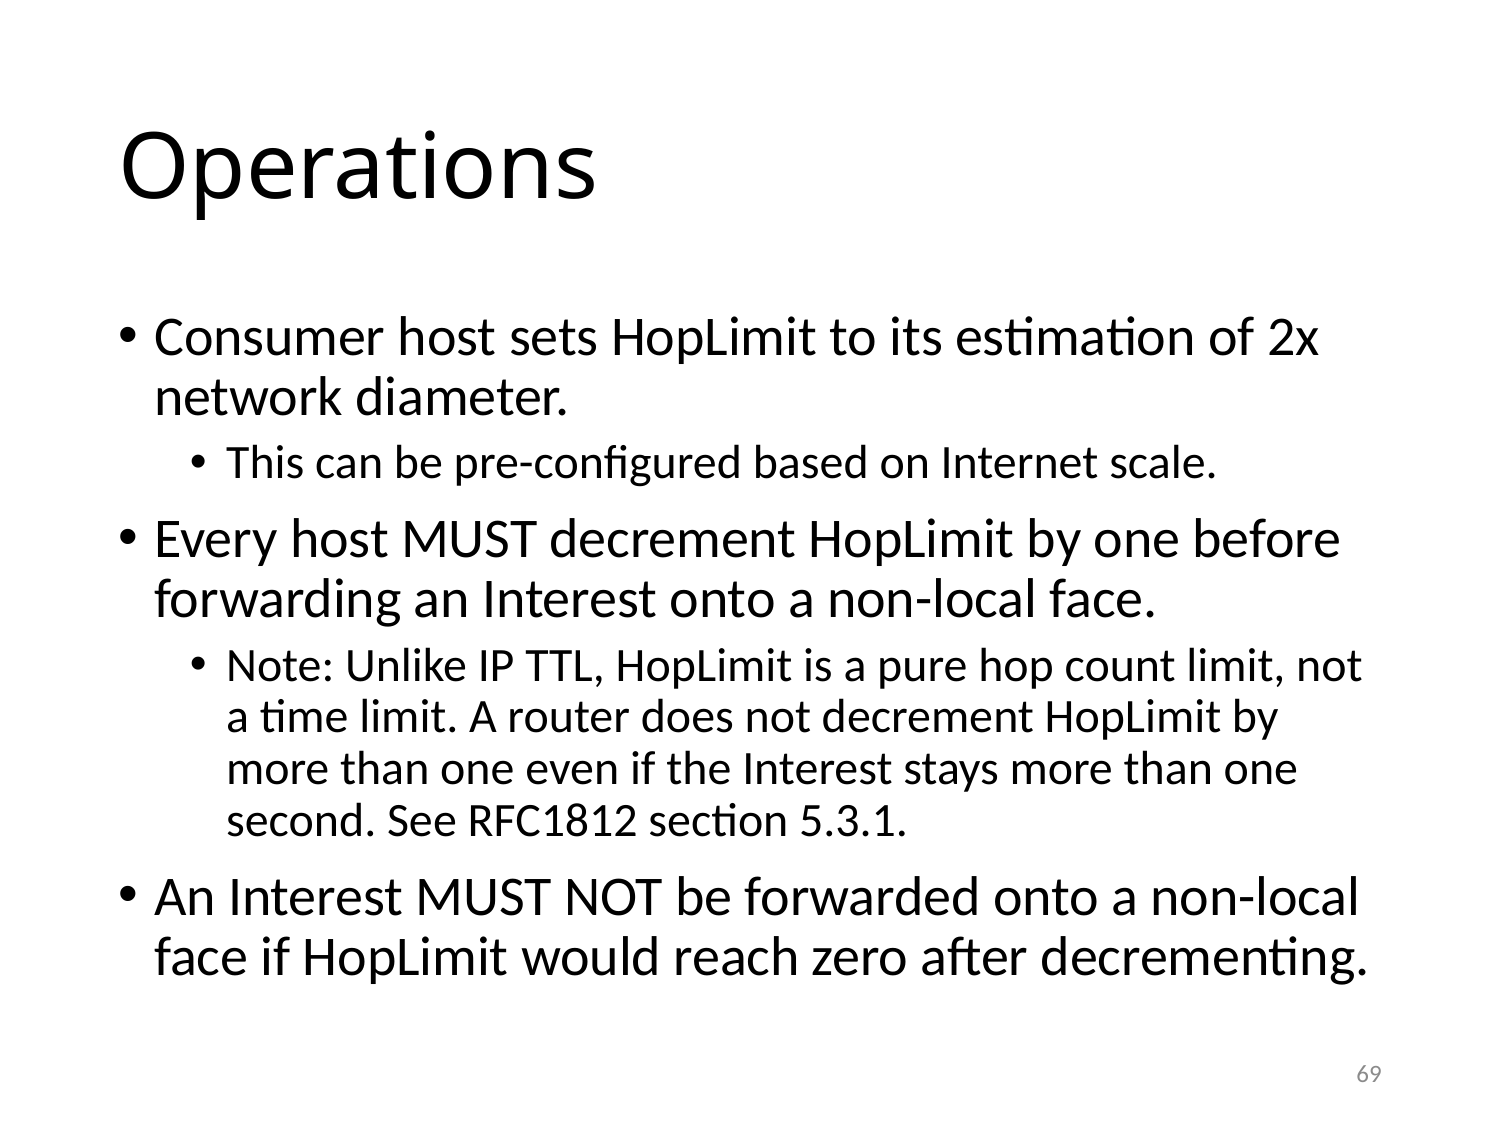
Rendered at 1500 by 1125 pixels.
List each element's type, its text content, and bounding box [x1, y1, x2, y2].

slide_number 69 [1059, 1042, 1397, 1103]
title Operations [103, 59, 1397, 278]
list Consumer host sets HopLimit to its estimation of 2x network diameter. This can be pre-configured based on Internet scale. Every host MUST decrement HopLimit by one before forwarding an Interest onto a non-local face. Note: Unlike IP TTL, HopLimit is a pure hop count limit, not a time limit. A router does not decrement HopLimit by more than one even if the Interest stays more than one second. See RFC1812 section 5.3.1. An Interest MUST NOT be forwarded onto a non-local face if HopLimit would reach zero after decrementing. [103, 299, 1397, 1014]
